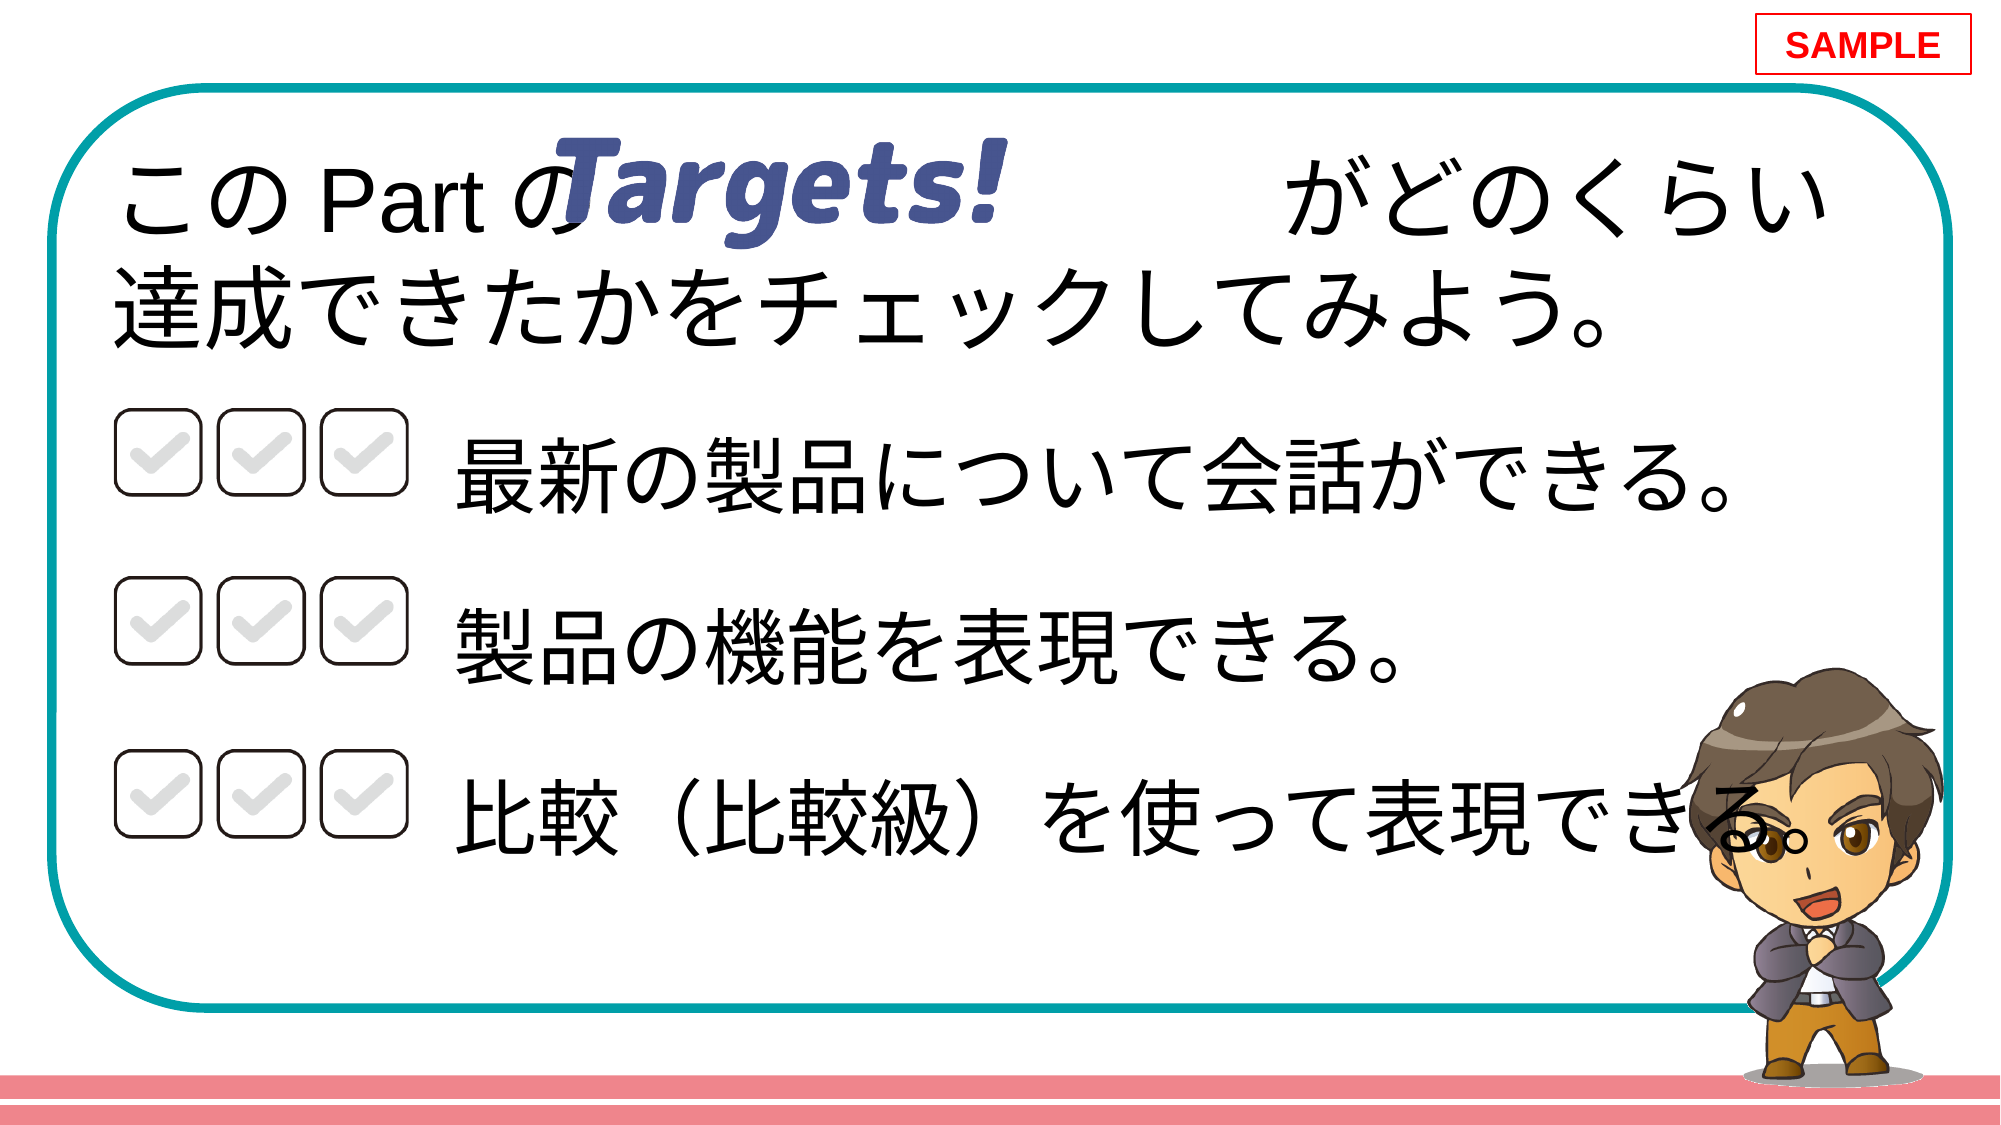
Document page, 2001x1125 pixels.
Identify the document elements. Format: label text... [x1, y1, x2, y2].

picture [1666, 645, 1957, 1095]
picture [113, 576, 409, 666]
picture [113, 408, 409, 497]
picture [113, 749, 409, 839]
list 最新の製品について会話ができる。 製品の機能を表現できる。 比較（比較級）を使って表現できる。 [438, 367, 1824, 955]
text_box SAMPLE [1755, 14, 1972, 74]
picture [548, 126, 1015, 254]
